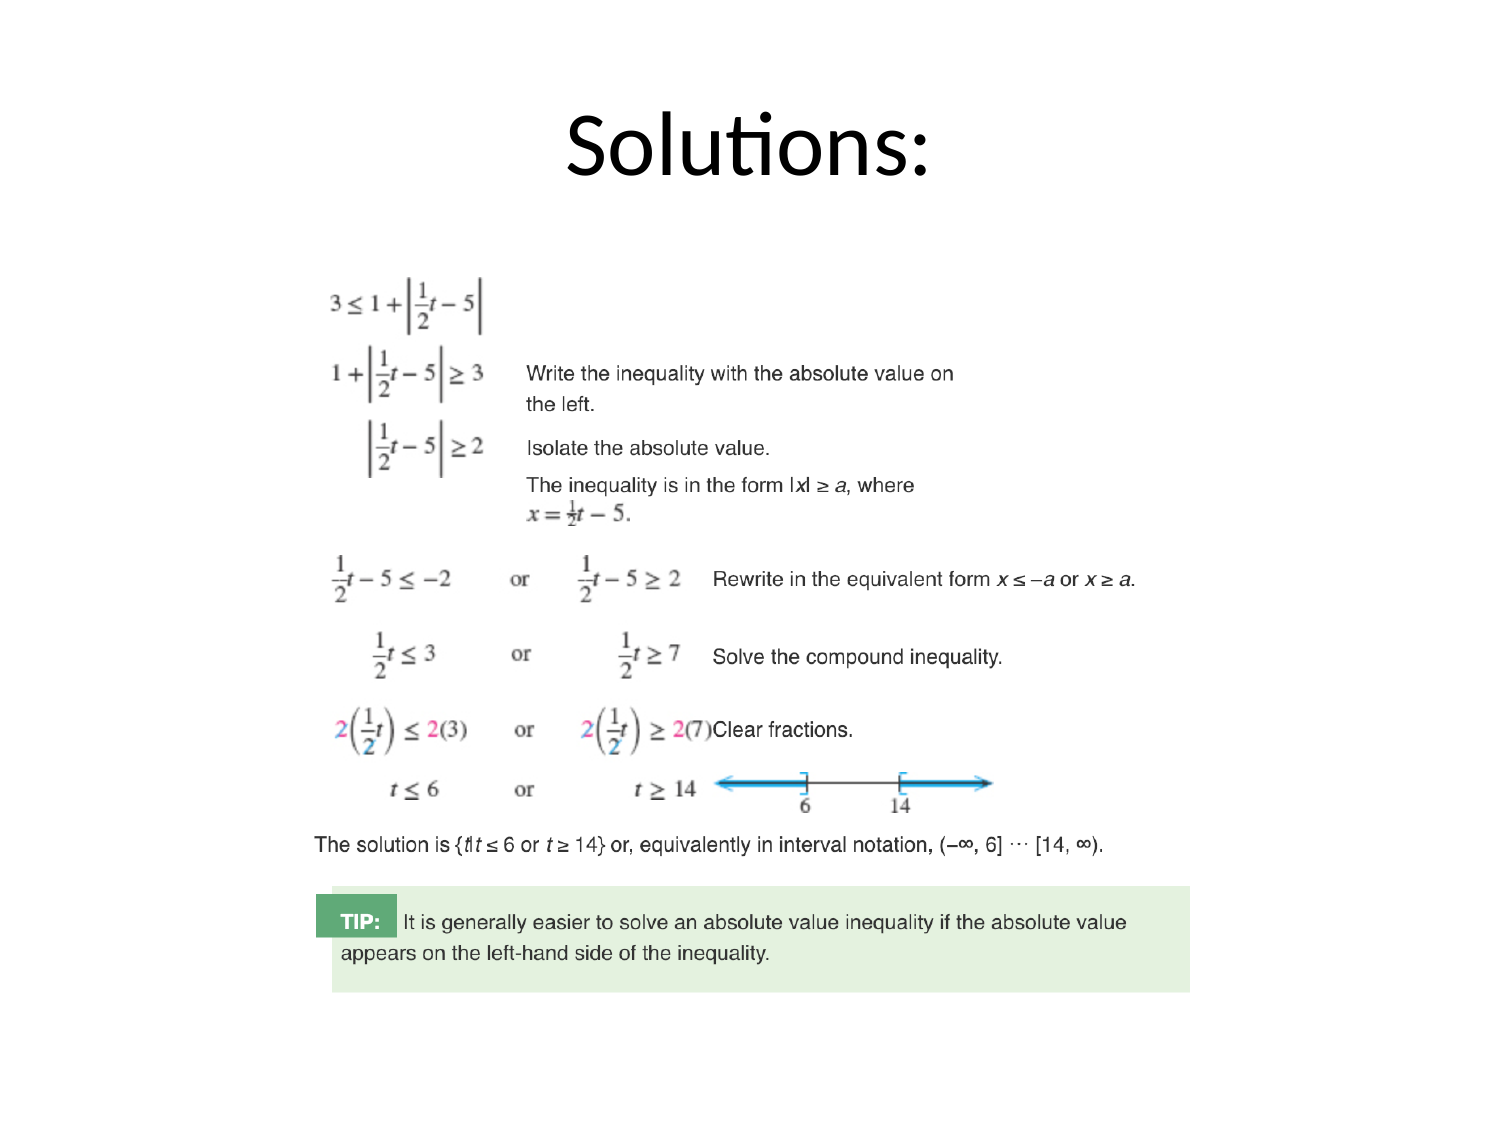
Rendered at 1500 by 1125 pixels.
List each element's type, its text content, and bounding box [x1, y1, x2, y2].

title Solutions: [75, 45, 1425, 233]
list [74, 262, 1426, 1006]
